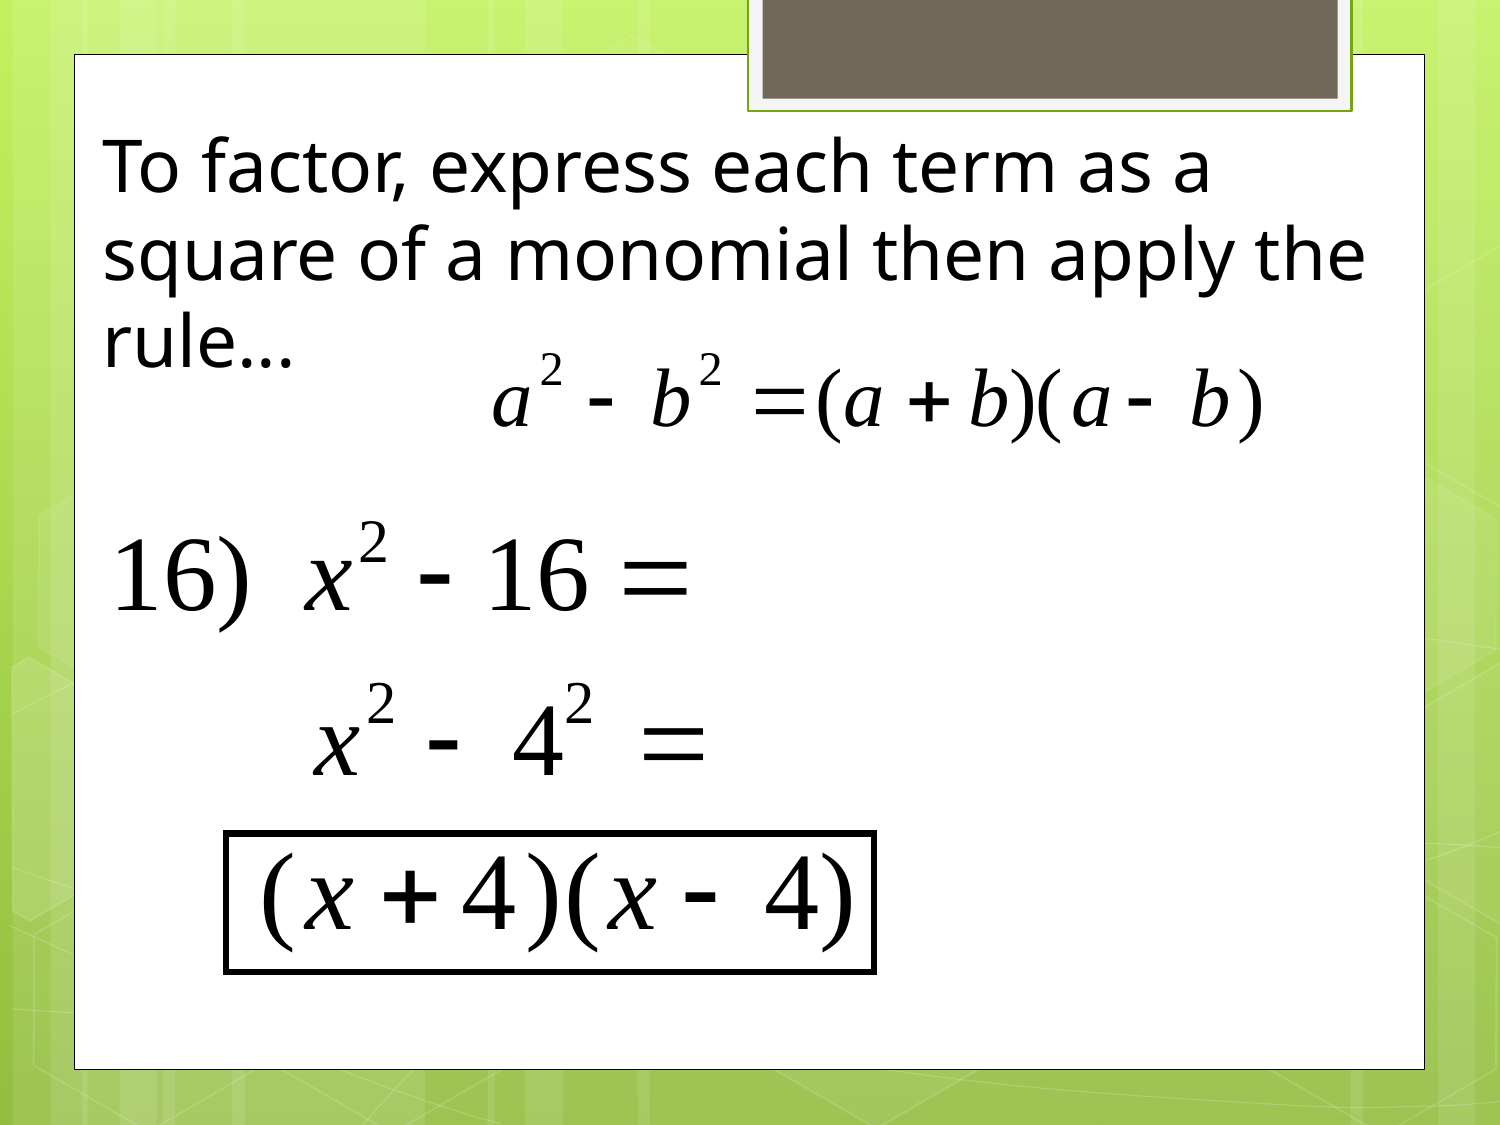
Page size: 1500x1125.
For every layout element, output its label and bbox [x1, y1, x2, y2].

text_box [104, 494, 695, 656]
text_box [87, 112, 1451, 455]
text_box [296, 670, 704, 793]
text_box [249, 837, 876, 967]
text_box [225, 833, 874, 973]
